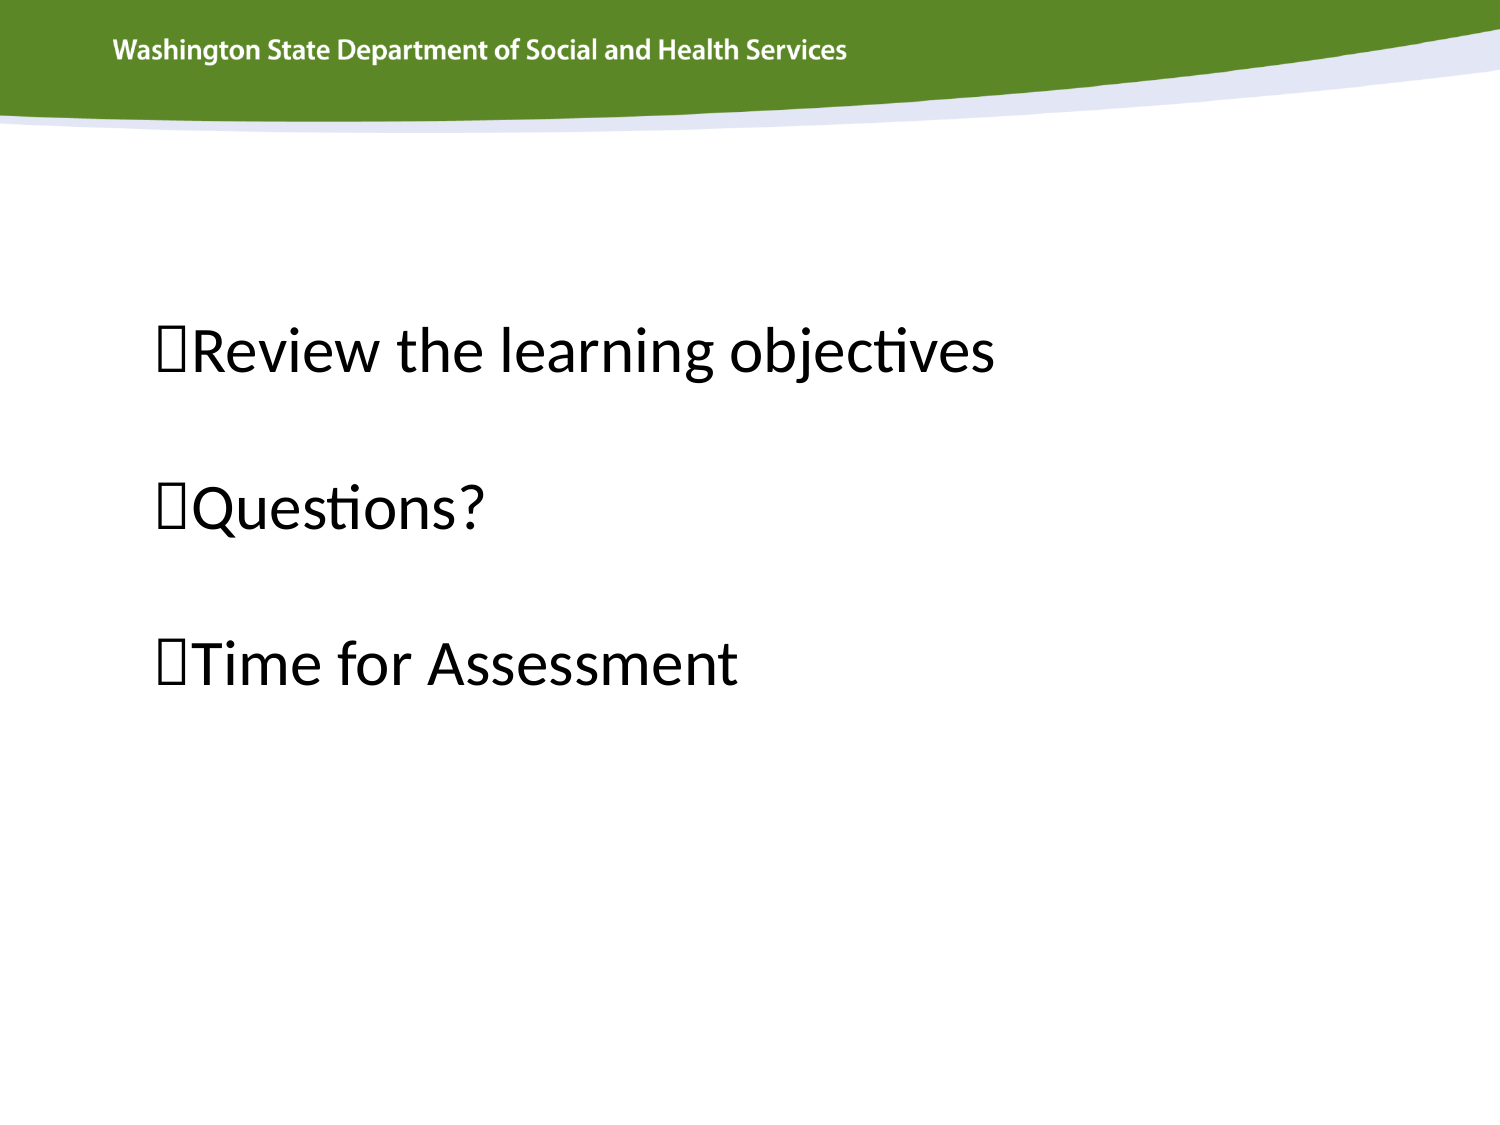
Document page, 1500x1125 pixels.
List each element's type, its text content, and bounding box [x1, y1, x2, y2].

picture [0, 0, 1500, 147]
title Review the learning objectives Questions? Time for Assessment [137, 299, 1425, 863]
